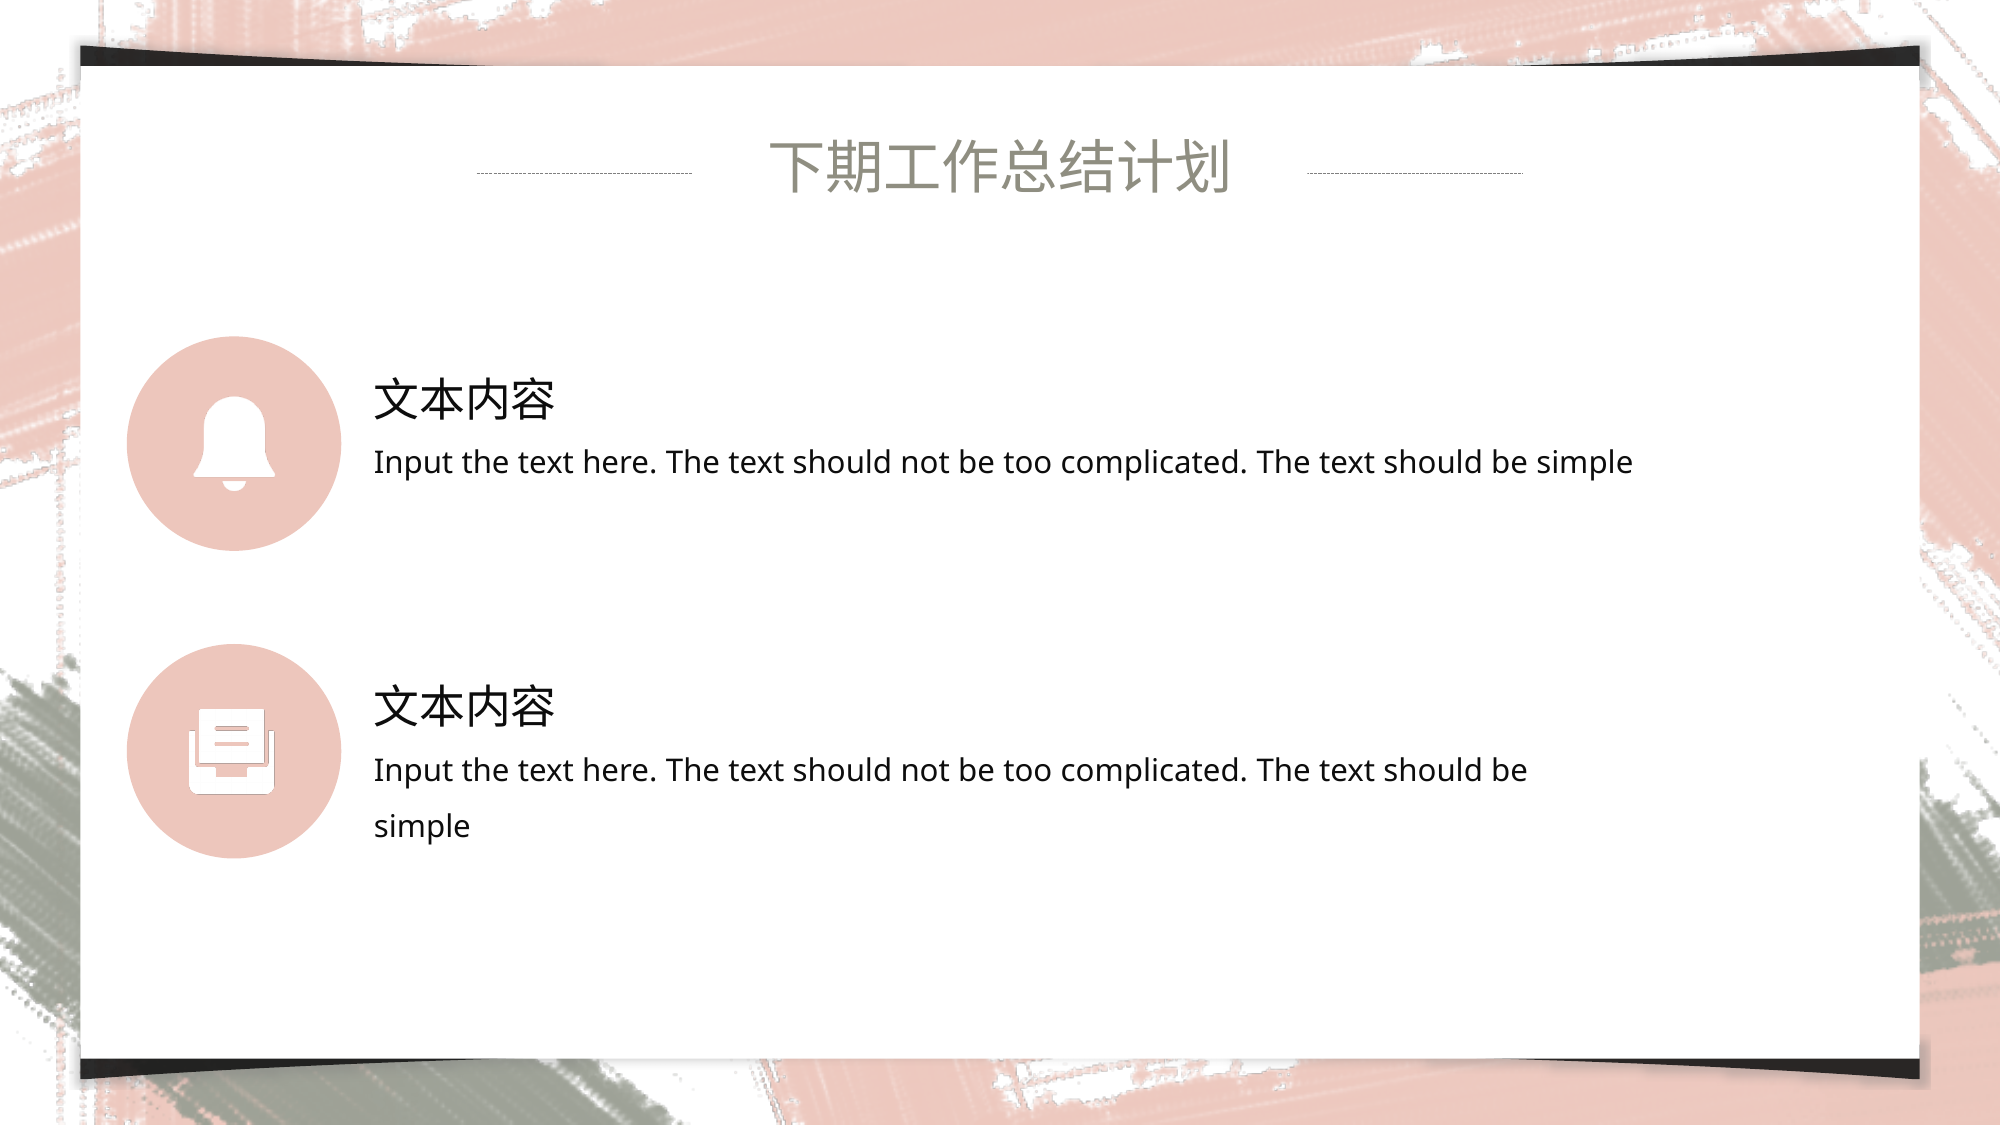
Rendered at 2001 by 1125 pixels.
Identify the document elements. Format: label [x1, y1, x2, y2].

text_box [80, 45, 1920, 1080]
picture [0, 0, 2000, 1125]
